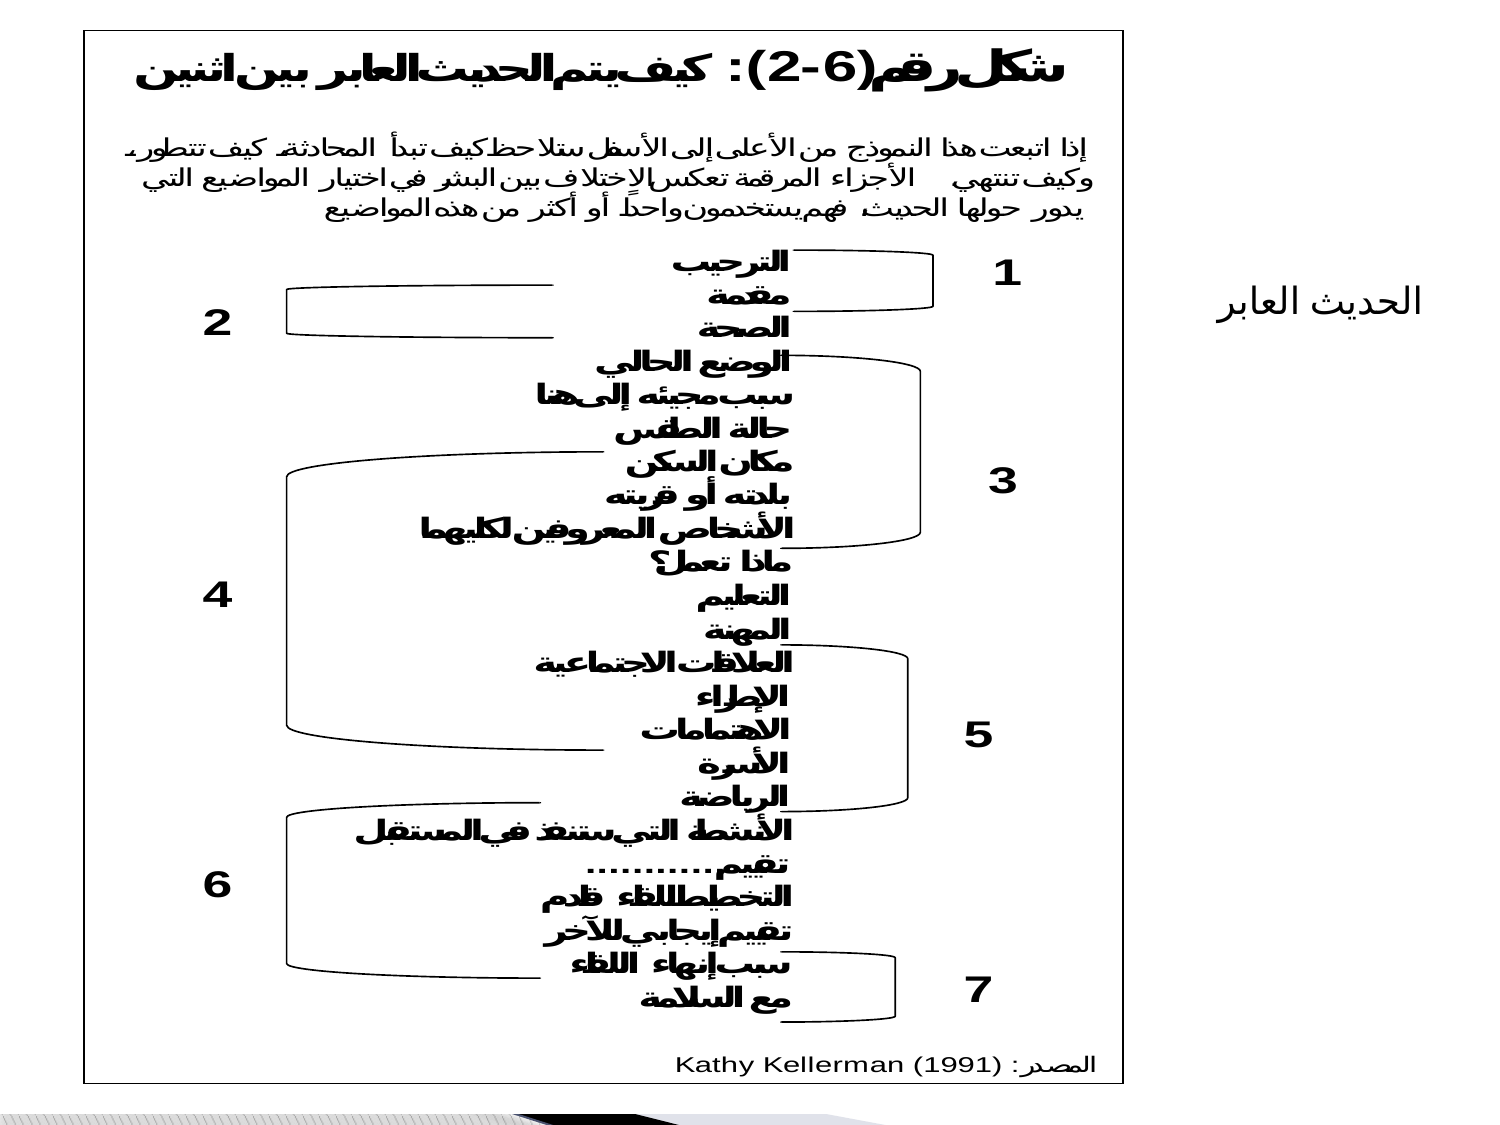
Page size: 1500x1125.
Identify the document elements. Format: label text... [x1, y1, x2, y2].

text_box الحديث العابر [1213, 269, 1438, 330]
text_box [0, 0, 1208, 1115]
